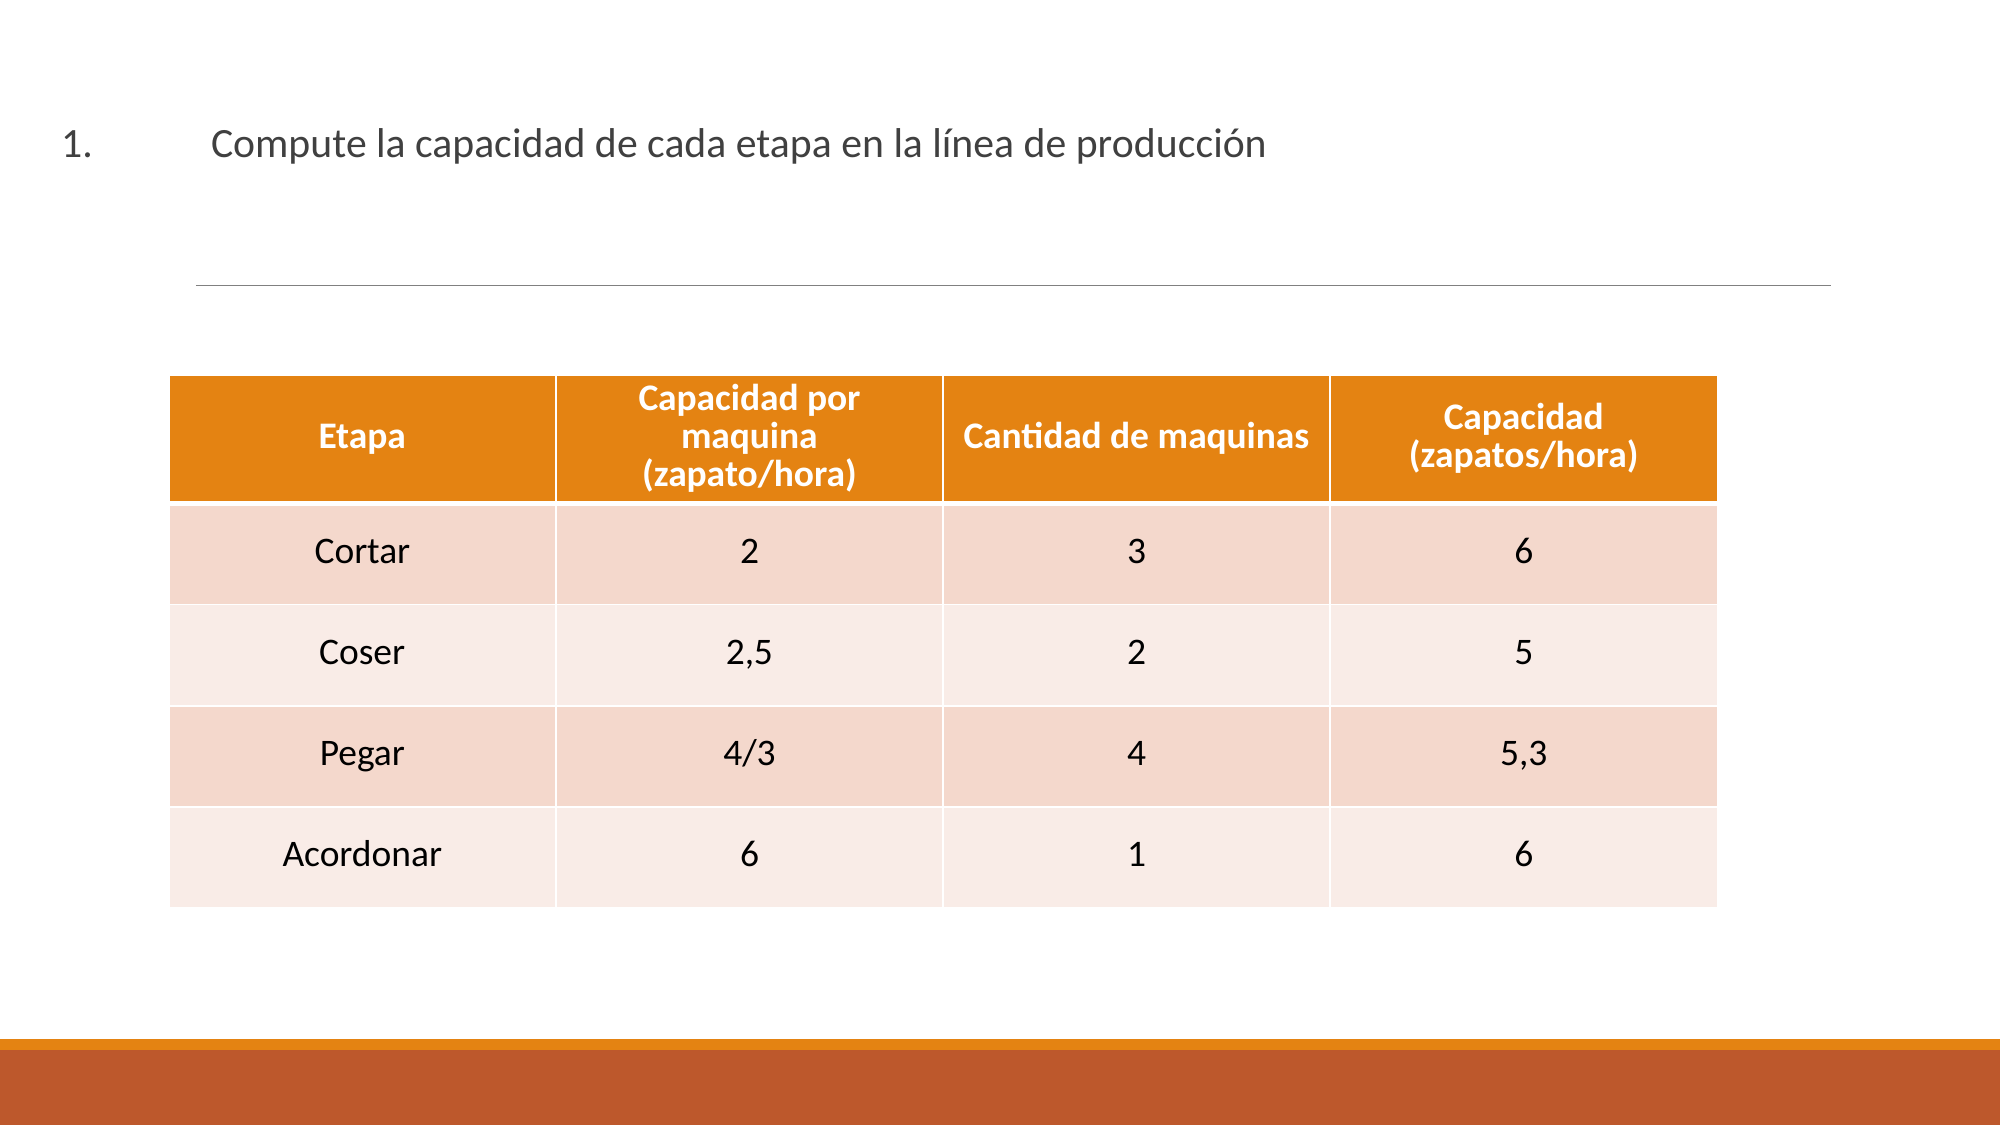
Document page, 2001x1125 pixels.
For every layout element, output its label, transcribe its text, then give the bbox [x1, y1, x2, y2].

table_header Capacidad por maquina (zapato/hora) [557, 376, 942, 501]
table_cell Acordonar [170, 808, 555, 907]
table_cell 4 [944, 707, 1329, 806]
table_header Etapa [170, 376, 555, 501]
table_cell 6 [1331, 808, 1717, 907]
table_cell 6 [557, 808, 942, 907]
table_header Capacidad (zapatos/hora) [1331, 376, 1717, 501]
table_cell Cortar [170, 506, 555, 604]
table_cell 5,3 [1331, 707, 1717, 806]
table_cell 5 [1331, 605, 1717, 705]
table_cell 6 [1331, 506, 1717, 604]
table_cell 4/3 [557, 707, 942, 806]
table_cell Coser [170, 605, 555, 705]
text_box 1. Compute la capacidad de cada etapa en la línea de producción [61, 114, 1883, 717]
table_cell 2 [944, 605, 1329, 705]
table_cell 3 [944, 506, 1329, 604]
table_header Cantidad de maquinas [944, 376, 1329, 501]
table_cell 1 [944, 808, 1329, 907]
table_cell 2,5 [557, 605, 942, 705]
table_cell 2 [557, 506, 942, 604]
table_cell Pegar [170, 707, 555, 806]
